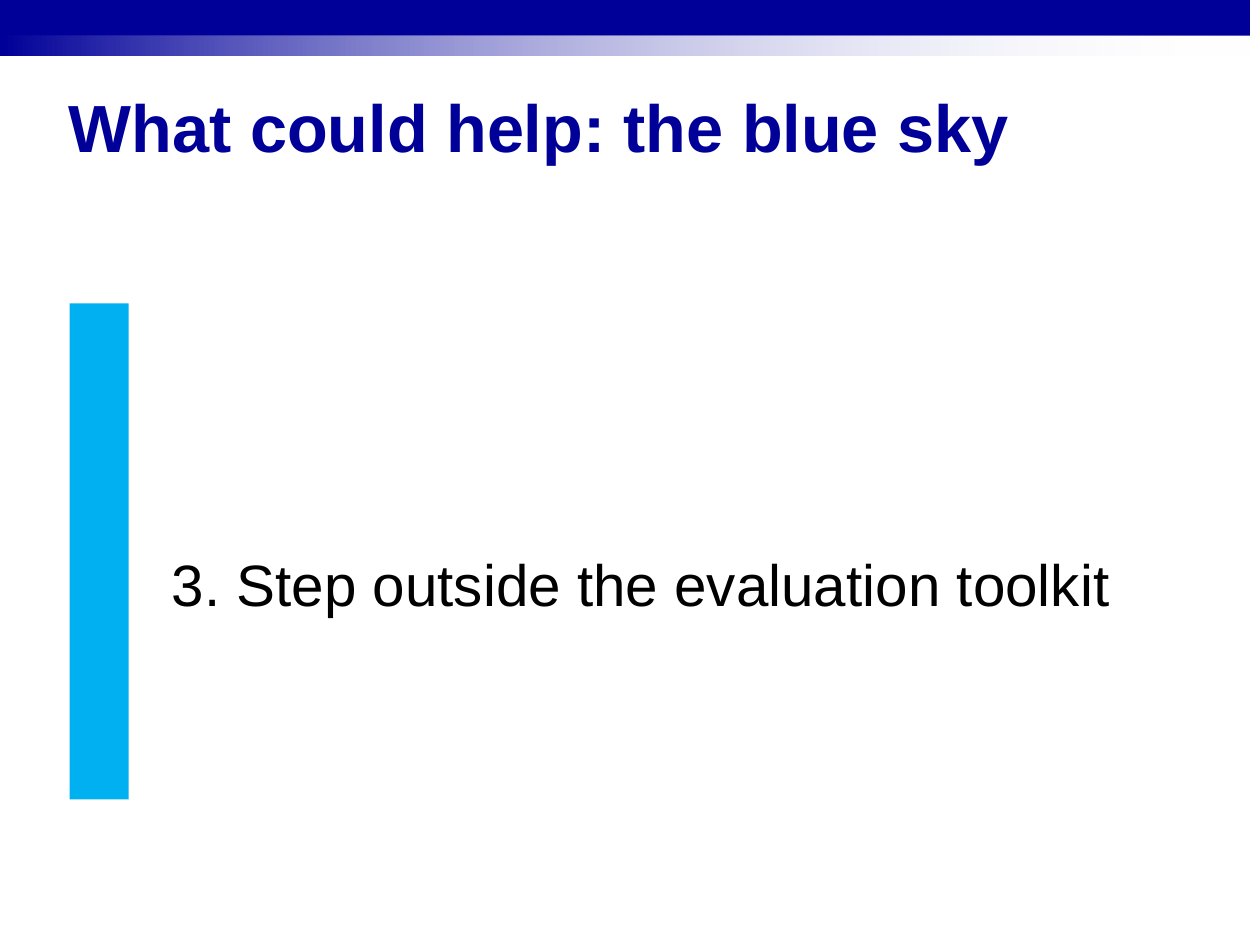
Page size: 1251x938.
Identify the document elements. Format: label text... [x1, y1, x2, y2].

list 3. Step outside the evaluation toolkit [157, 185, 1192, 814]
title What could help: the blue sky [54, 78, 1188, 148]
text_box [68, 301, 131, 802]
